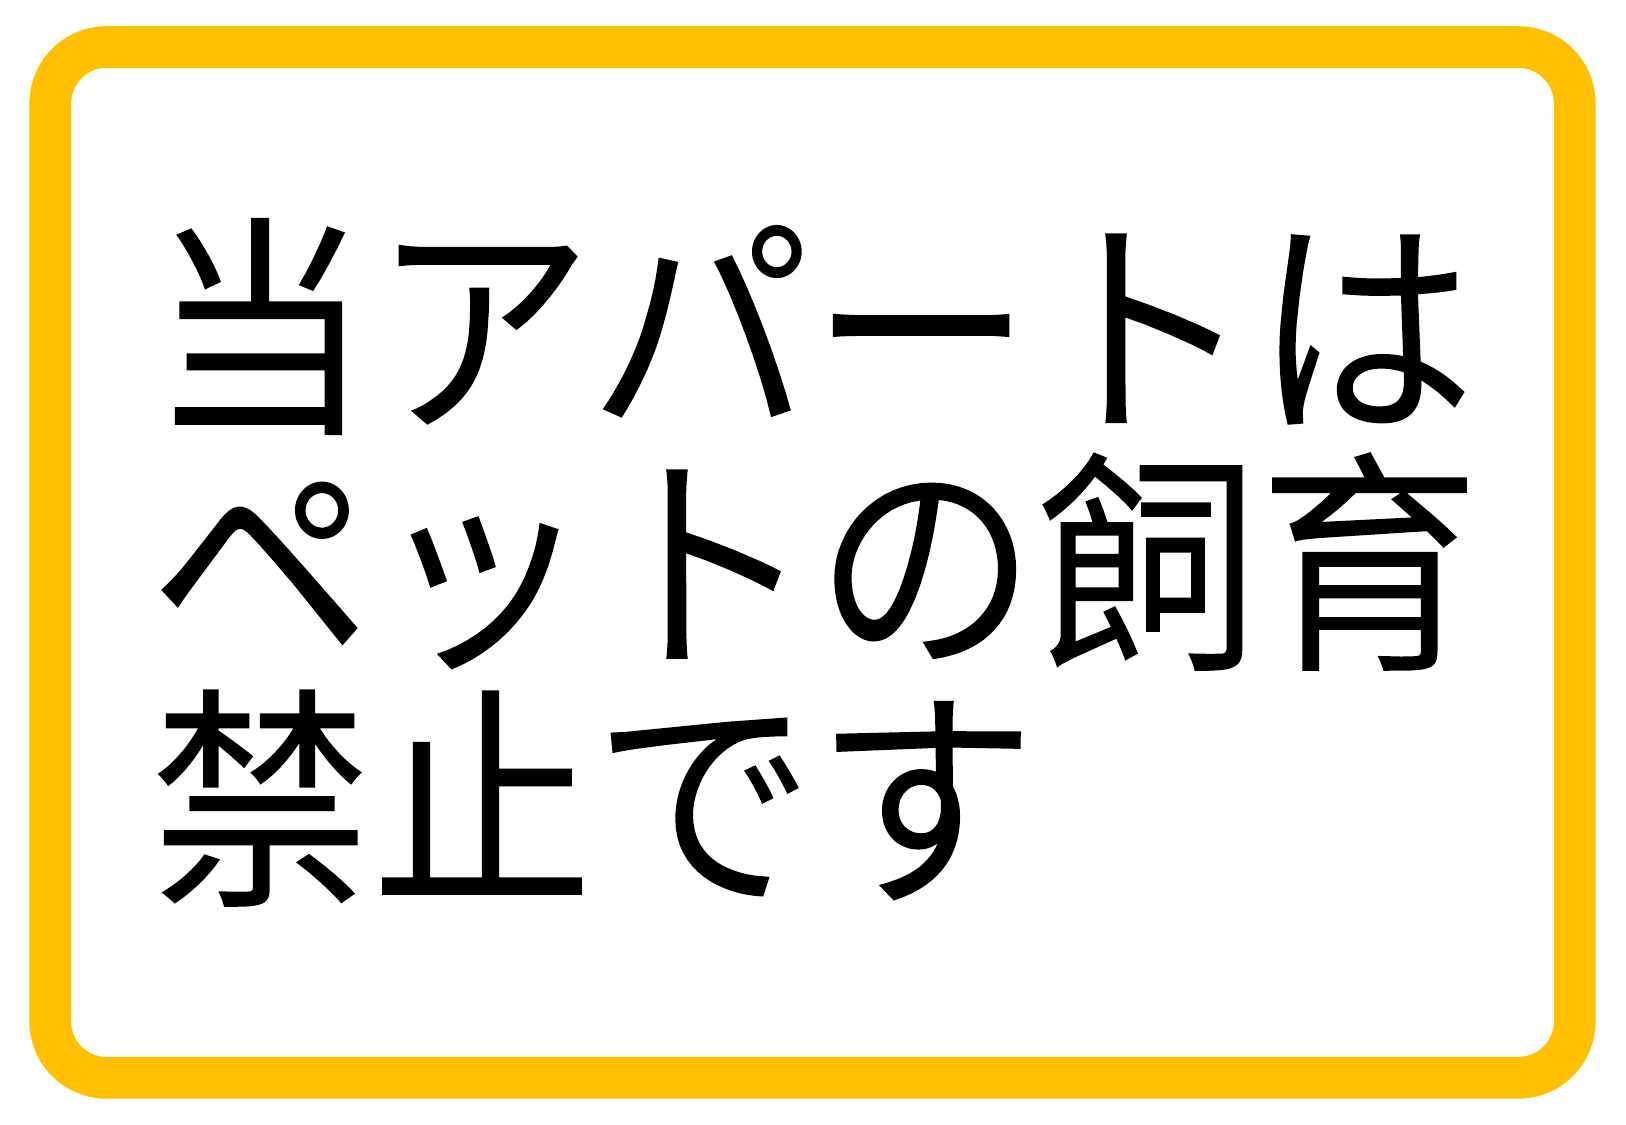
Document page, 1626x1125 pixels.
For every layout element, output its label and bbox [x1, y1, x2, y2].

text_box [48, 44, 1577, 1080]
